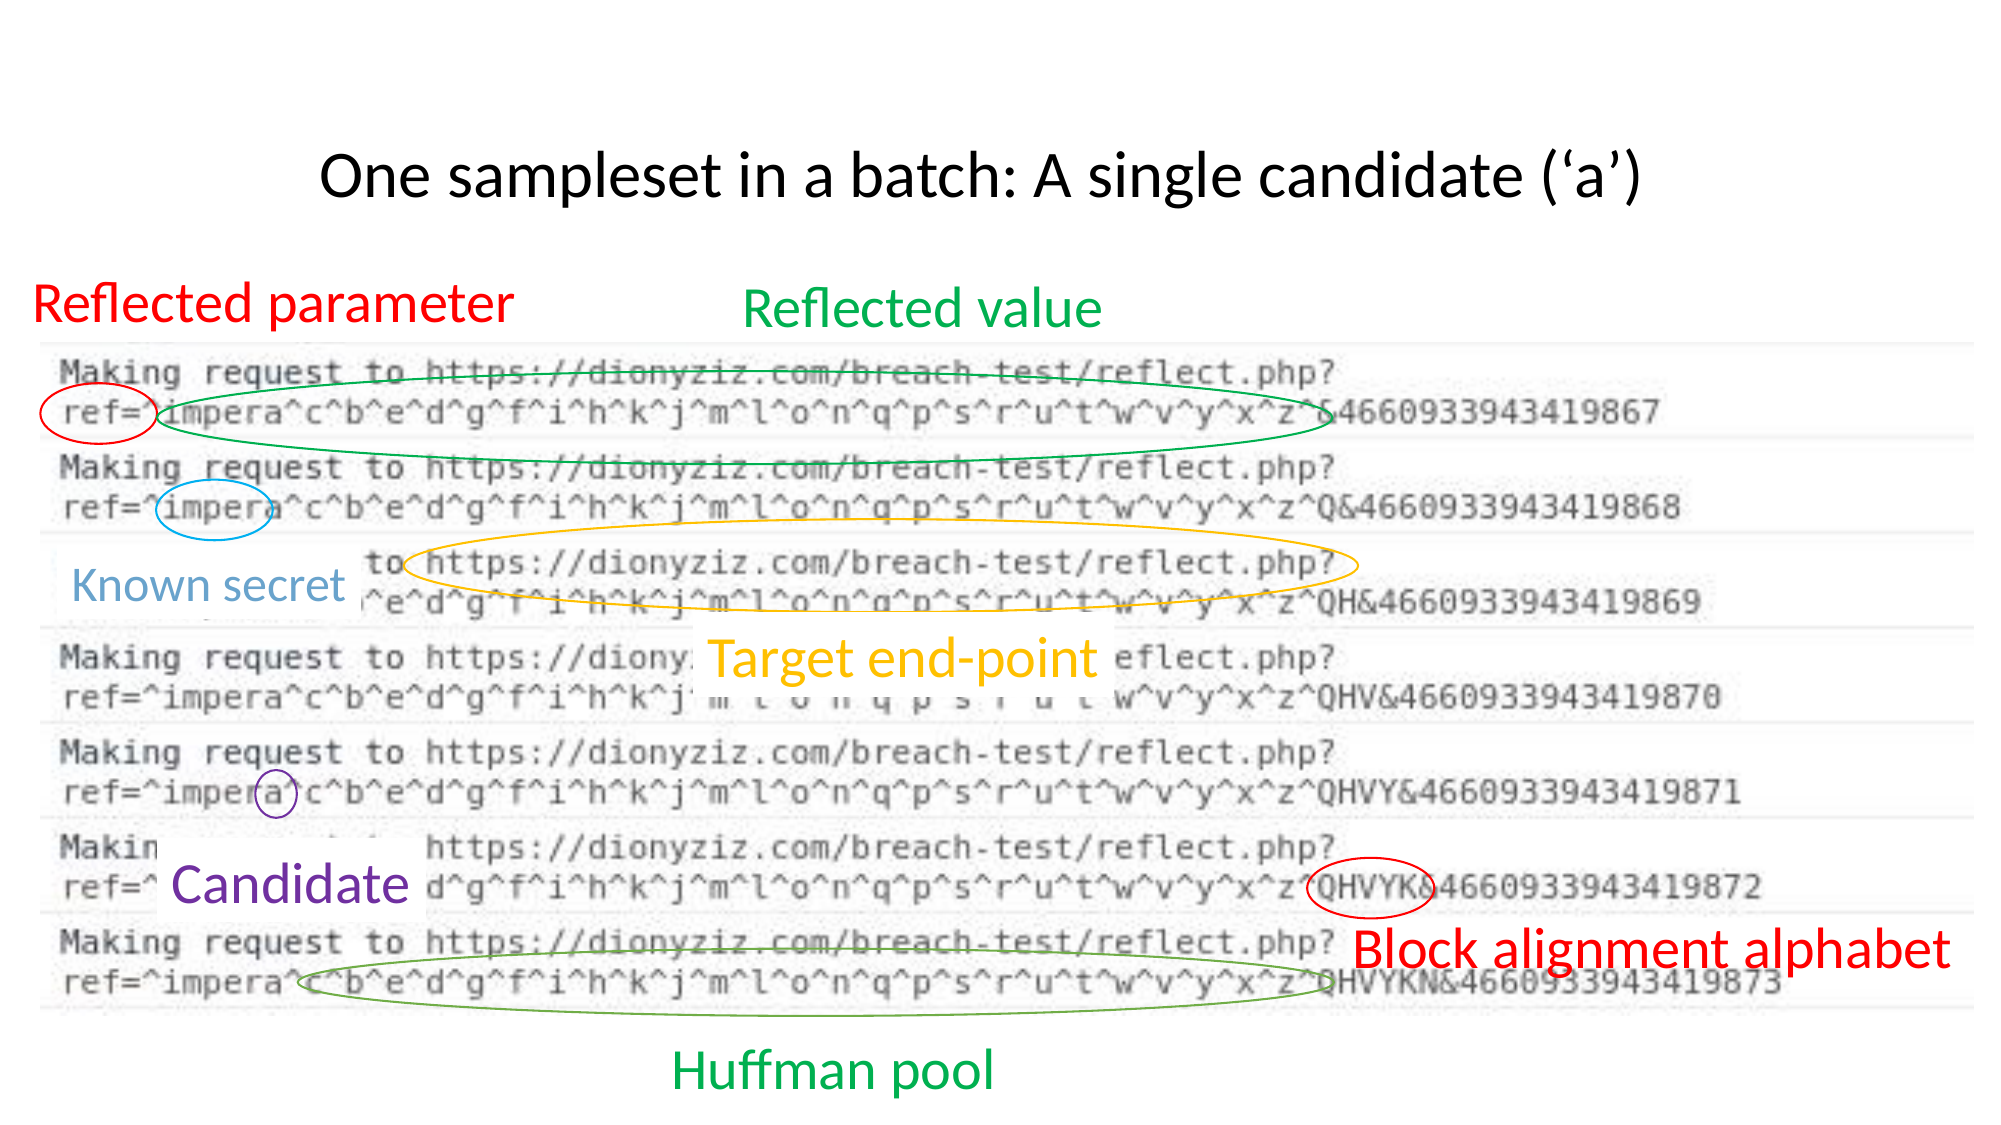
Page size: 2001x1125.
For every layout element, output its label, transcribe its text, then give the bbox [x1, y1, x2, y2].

picture [40, 342, 1974, 1016]
text_box Reflected value [727, 261, 1119, 342]
text_box Huffman pool [656, 1023, 1011, 1109]
text_box One sampleset in a batch: A single candidate (‘a’) [305, 123, 1660, 219]
text_box Reflected parameter [17, 256, 532, 341]
